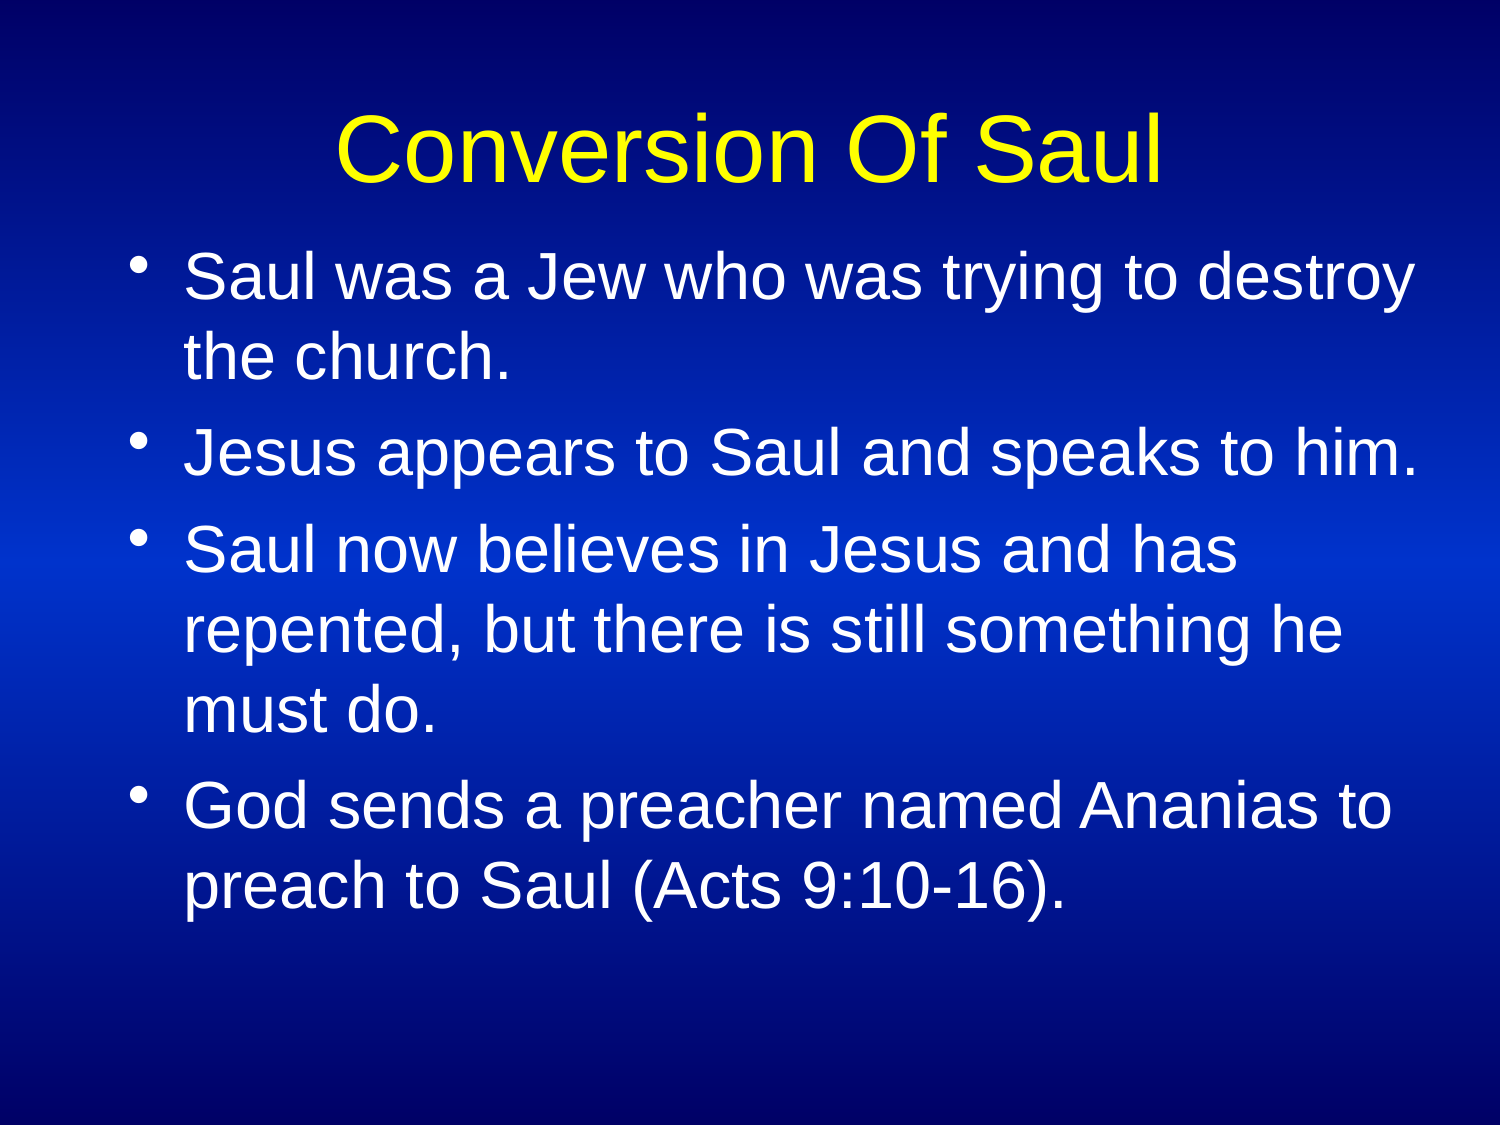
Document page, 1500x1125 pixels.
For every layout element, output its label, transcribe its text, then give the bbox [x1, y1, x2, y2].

title Conversion Of Saul [37, 50, 1463, 238]
list Saul was a Jew who was trying to destroy the church. Jesus appears to Saul and speaks to him. Saul now believes in Jesus and has repented, but there is still something he must do. God sends a preacher named Ananias to preach to Saul (Acts 9:10-16). [112, 224, 1463, 1013]
